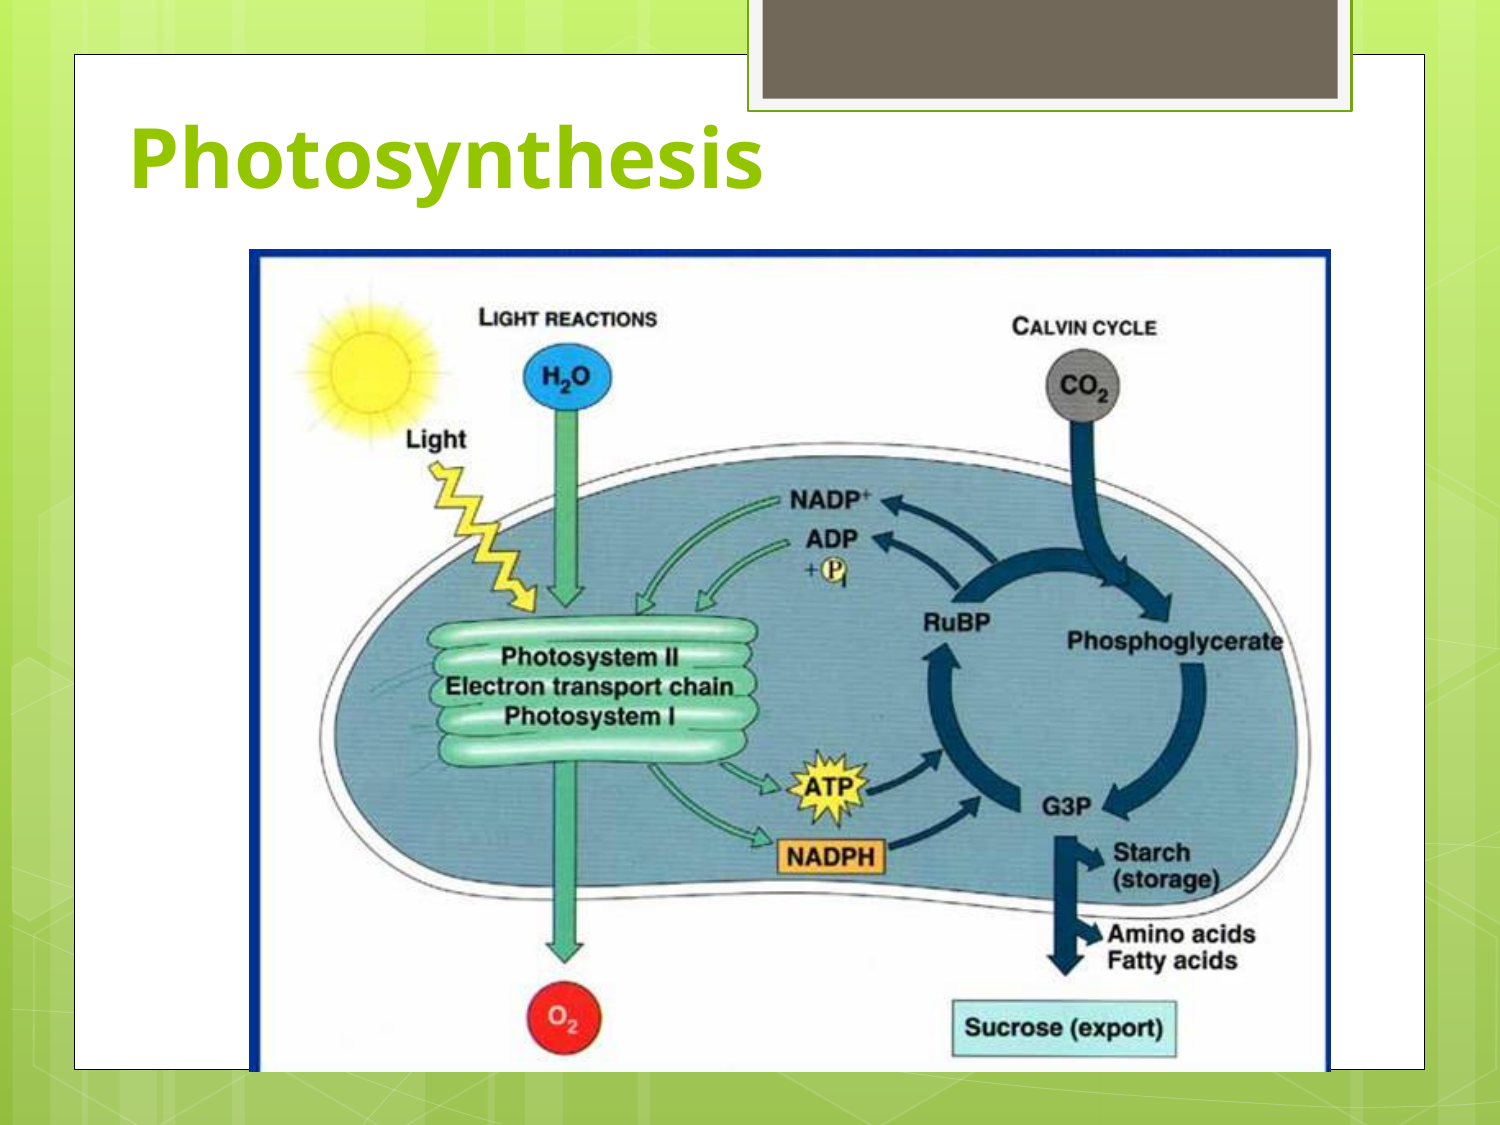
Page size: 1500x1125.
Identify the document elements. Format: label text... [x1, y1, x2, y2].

picture [249, 249, 1331, 1073]
title Photosynthesis [112, 24, 1265, 213]
